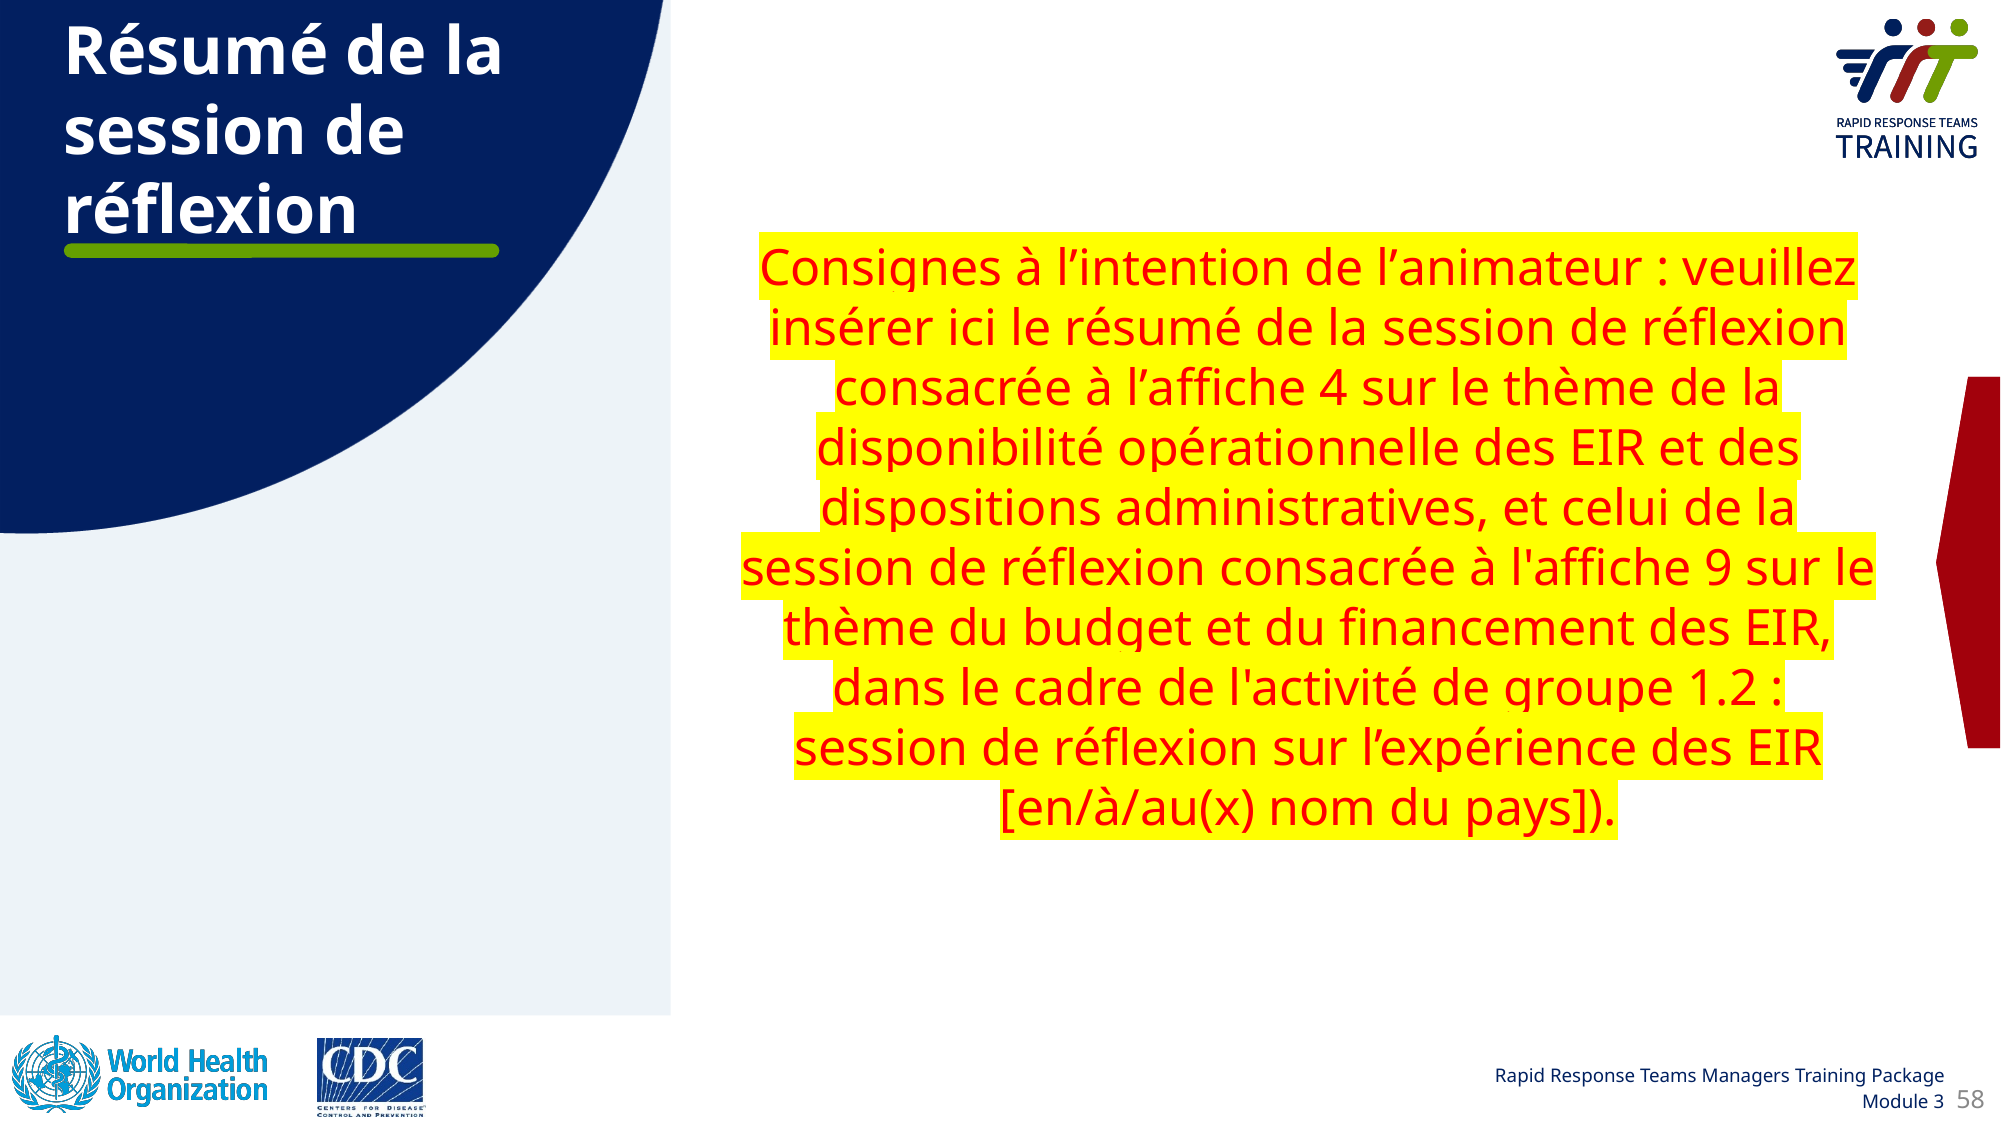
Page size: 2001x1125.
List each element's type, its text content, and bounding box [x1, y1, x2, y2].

picture [40, 1062, 47, 1070]
picture [34, 1054, 43, 1078]
text_box [1936, 376, 2000, 749]
picture [317, 1038, 426, 1117]
text_box 58 [1557, 1075, 1993, 1121]
picture [0, 0, 670, 538]
picture [12, 1083, 48, 1113]
picture [71, 1053, 90, 1091]
picture [24, 1054, 36, 1087]
picture [36, 1088, 78, 1105]
picture [12, 1035, 54, 1068]
picture [46, 1056, 54, 1062]
text_box Consignes à lʼintention de lʼanimateur : veuillez insérer ici le résumé de la session de réflexion consacrée à lʼaffiche 4 sur le thème de la disponibilité opérationnelle des EIR et des dispositions administratives, et celui de la session de réflexion consacrée à l'affiche 9 sur le thème du budget et du financement des EIR, dans le cadre de l'activité de groupe 1.2 : session de réflexion sur l’expérience des EIR [en/à/au(x) nom du pays]). [730, 227, 1887, 984]
picture [1835, 19, 1978, 167]
picture [59, 1035, 267, 1113]
picture [22, 1062, 26, 1077]
picture [50, 1108, 62, 1113]
picture [30, 1083, 37, 1091]
text_box Résumé de la session de réflexion [55, 0, 615, 255]
